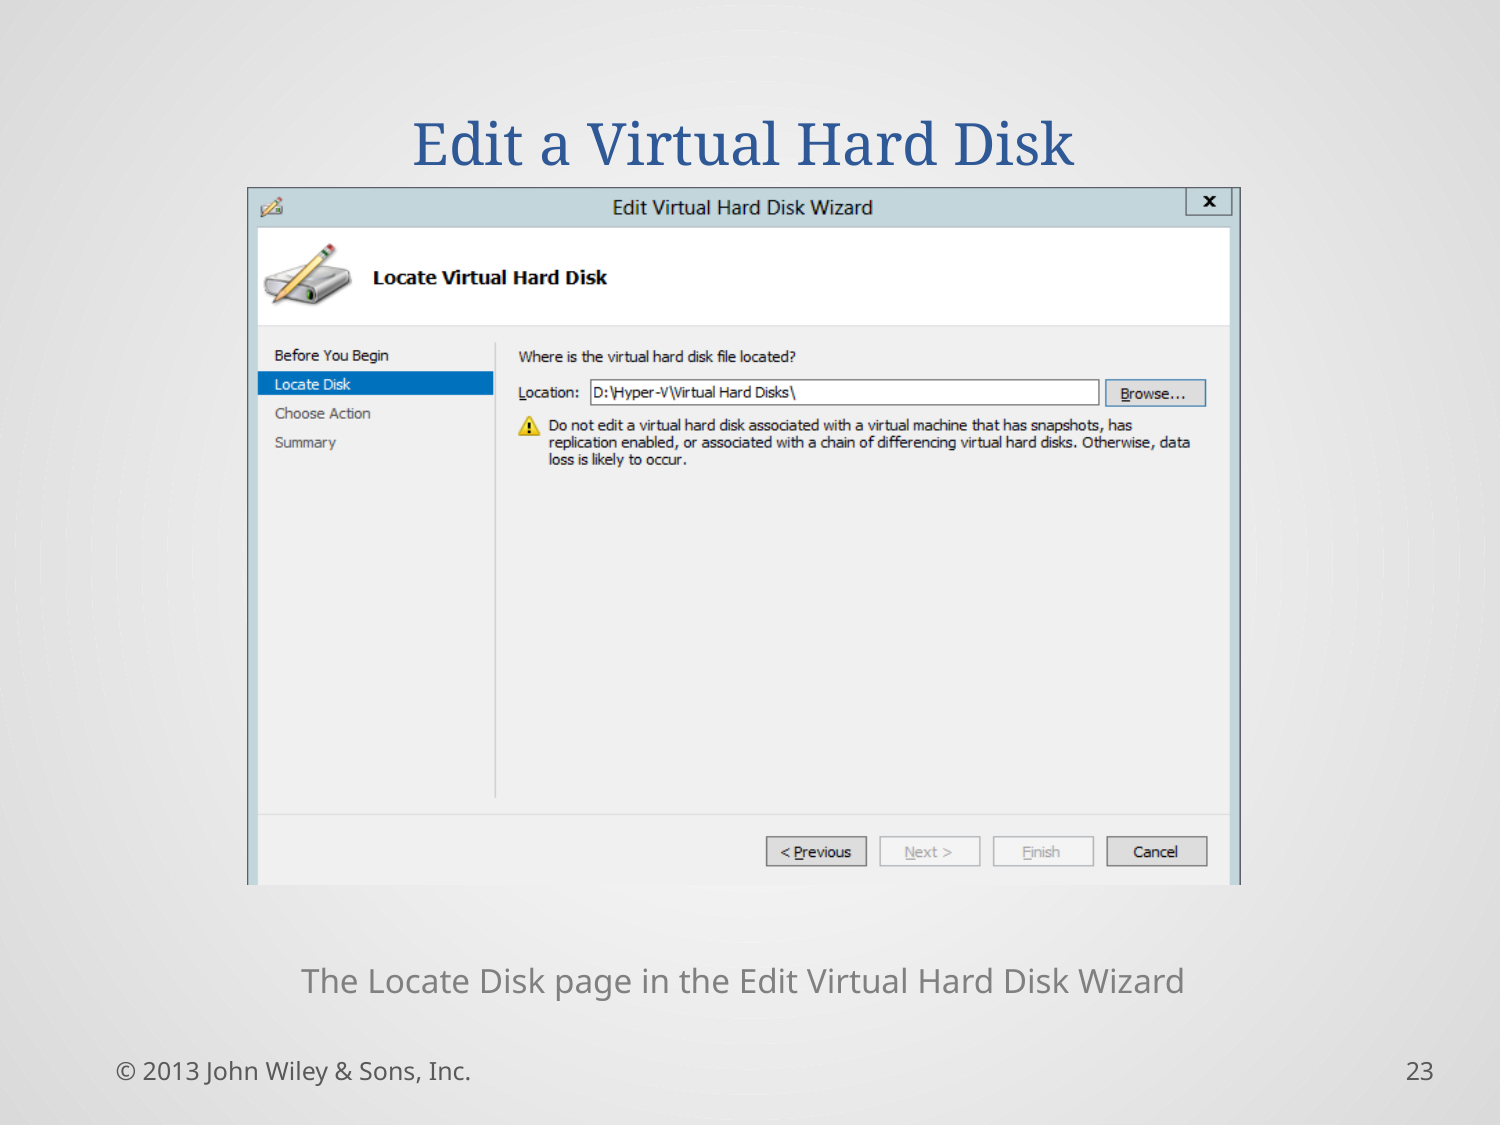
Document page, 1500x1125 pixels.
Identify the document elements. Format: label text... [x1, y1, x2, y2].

list The Locate Disk page in the Edit Virtual Hard Disk Wizard [275, 953, 1213, 1041]
footer © 2013 John Wiley & Sons, Inc. [108, 1042, 576, 1103]
slide_number 23 [1401, 1042, 1494, 1103]
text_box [247, 187, 1241, 933]
title Edit a Virtual Hard Disk [275, 37, 1213, 185]
